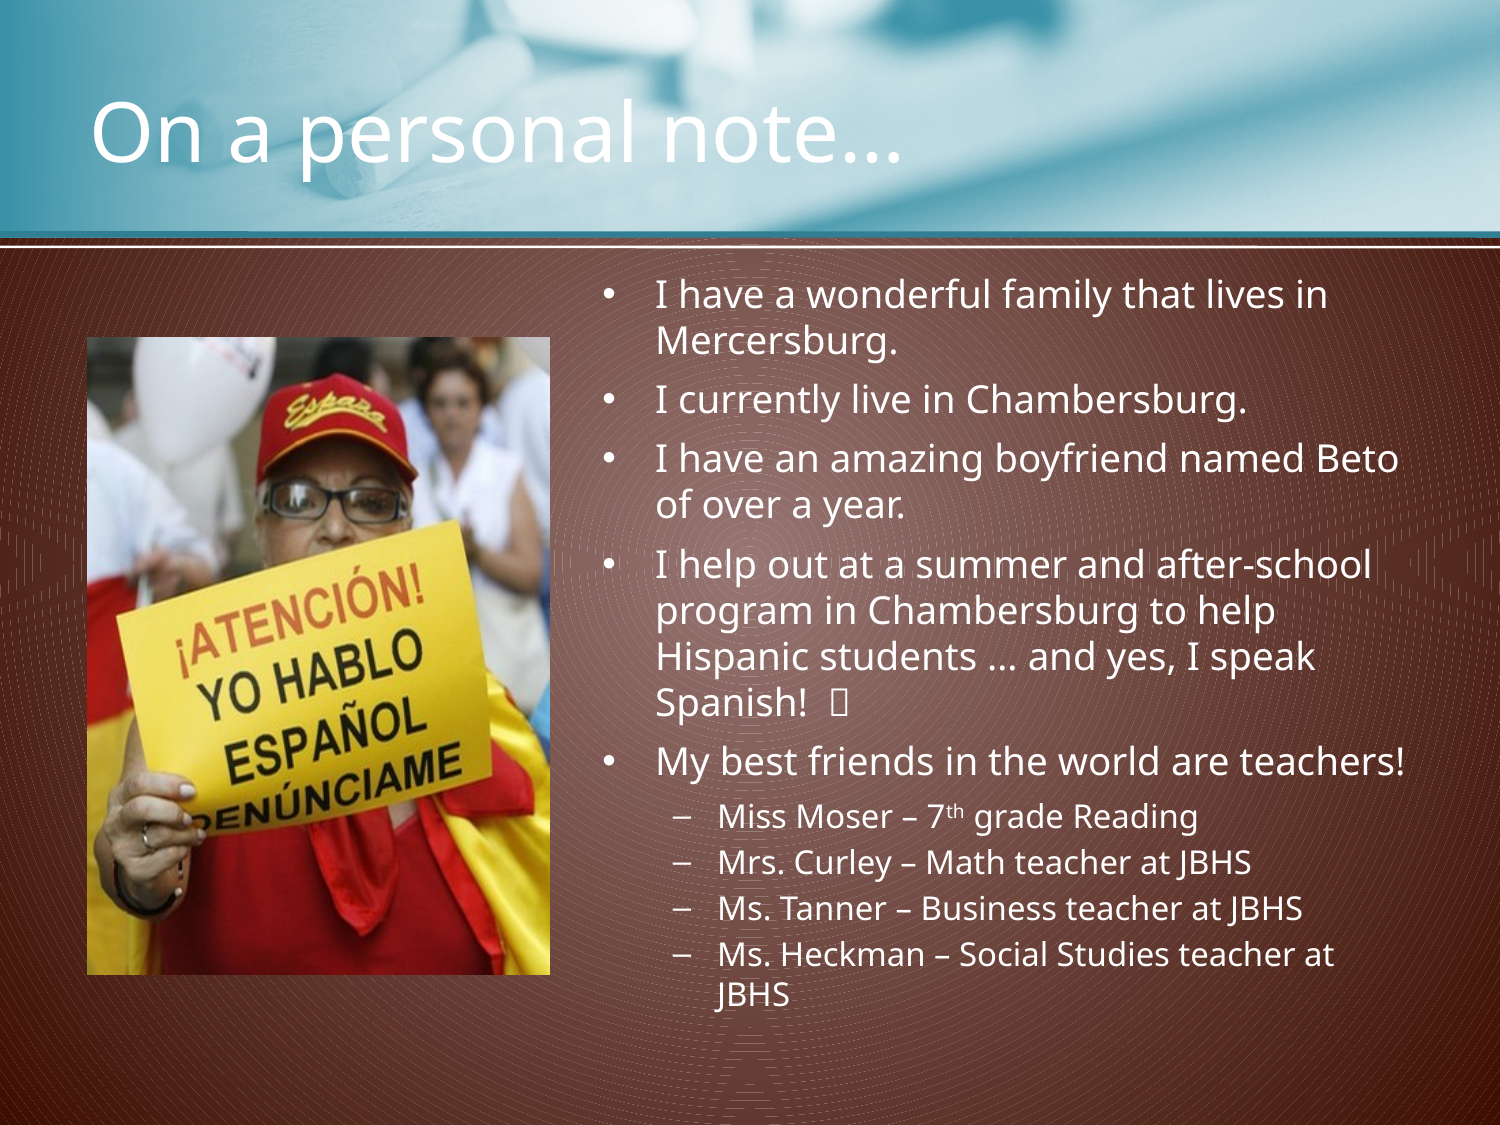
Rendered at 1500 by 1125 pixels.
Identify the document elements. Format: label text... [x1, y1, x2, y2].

list I have a wonderful family that lives in Mercersburg. I currently live in Chambersburg. I have an amazing boyfriend named Beto of over a year. I help out at a summer and after-school program in Chambersburg to help Hispanic students … and yes, I speak Spanish!  My best friends in the world are teachers! Miss Moser – 7th grade Reading Mrs. Curley – Math teacher at JBHS Ms. Tanner – Business teacher at JBHS Ms. Heckman – Social Studies teacher at JBHS [587, 262, 1425, 1075]
picture [87, 337, 550, 975]
title On a personal note… [75, 24, 1425, 233]
